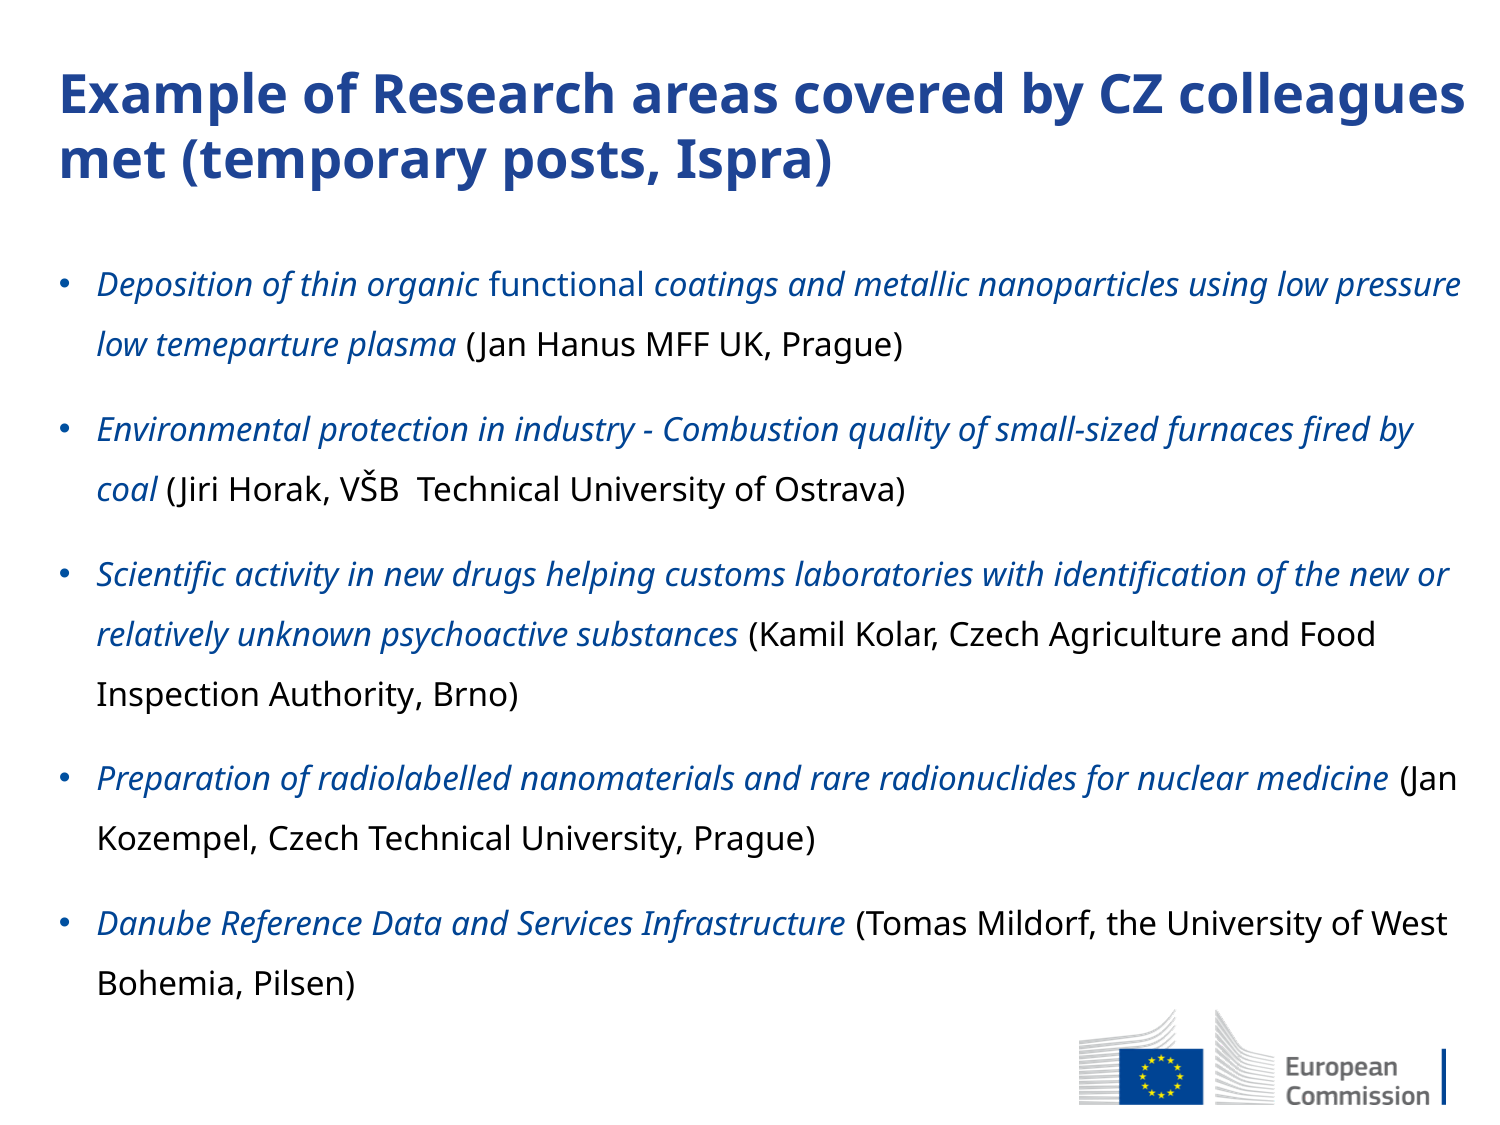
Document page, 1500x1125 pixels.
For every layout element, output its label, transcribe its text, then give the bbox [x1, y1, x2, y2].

title Example of Research areas covered by CZ colleagues met (temporary posts, Ispra) [0, 0, 1500, 220]
picture [1078, 1094, 1447, 1106]
list Deposition of thin organic functional coatings and metallic nanoparticles using low pressure low temeparture plasma (Jan Hanus MFF UK, Prague) Environmental protection in industry - Combustion quality of small-sized furnaces fired by coal (Jiri Horak, VŠB Technical University of Ostrava) Scientific activity in new drugs helping customs laboratories with identification of the new or relatively unknown psychoactive substances (Kamil Kolar, Czech Agriculture and Food Inspection Authority, Brno) Preparation of radiolabelled nanomaterials and rare radionuclides for nuclear medicine (Jan Kozempel, Czech Technical University, Prague) Danube Reference Data and Services Infrastructure (Tomas Mildorf, the University of West Bohemia, Pilsen) [0, 137, 1483, 1094]
